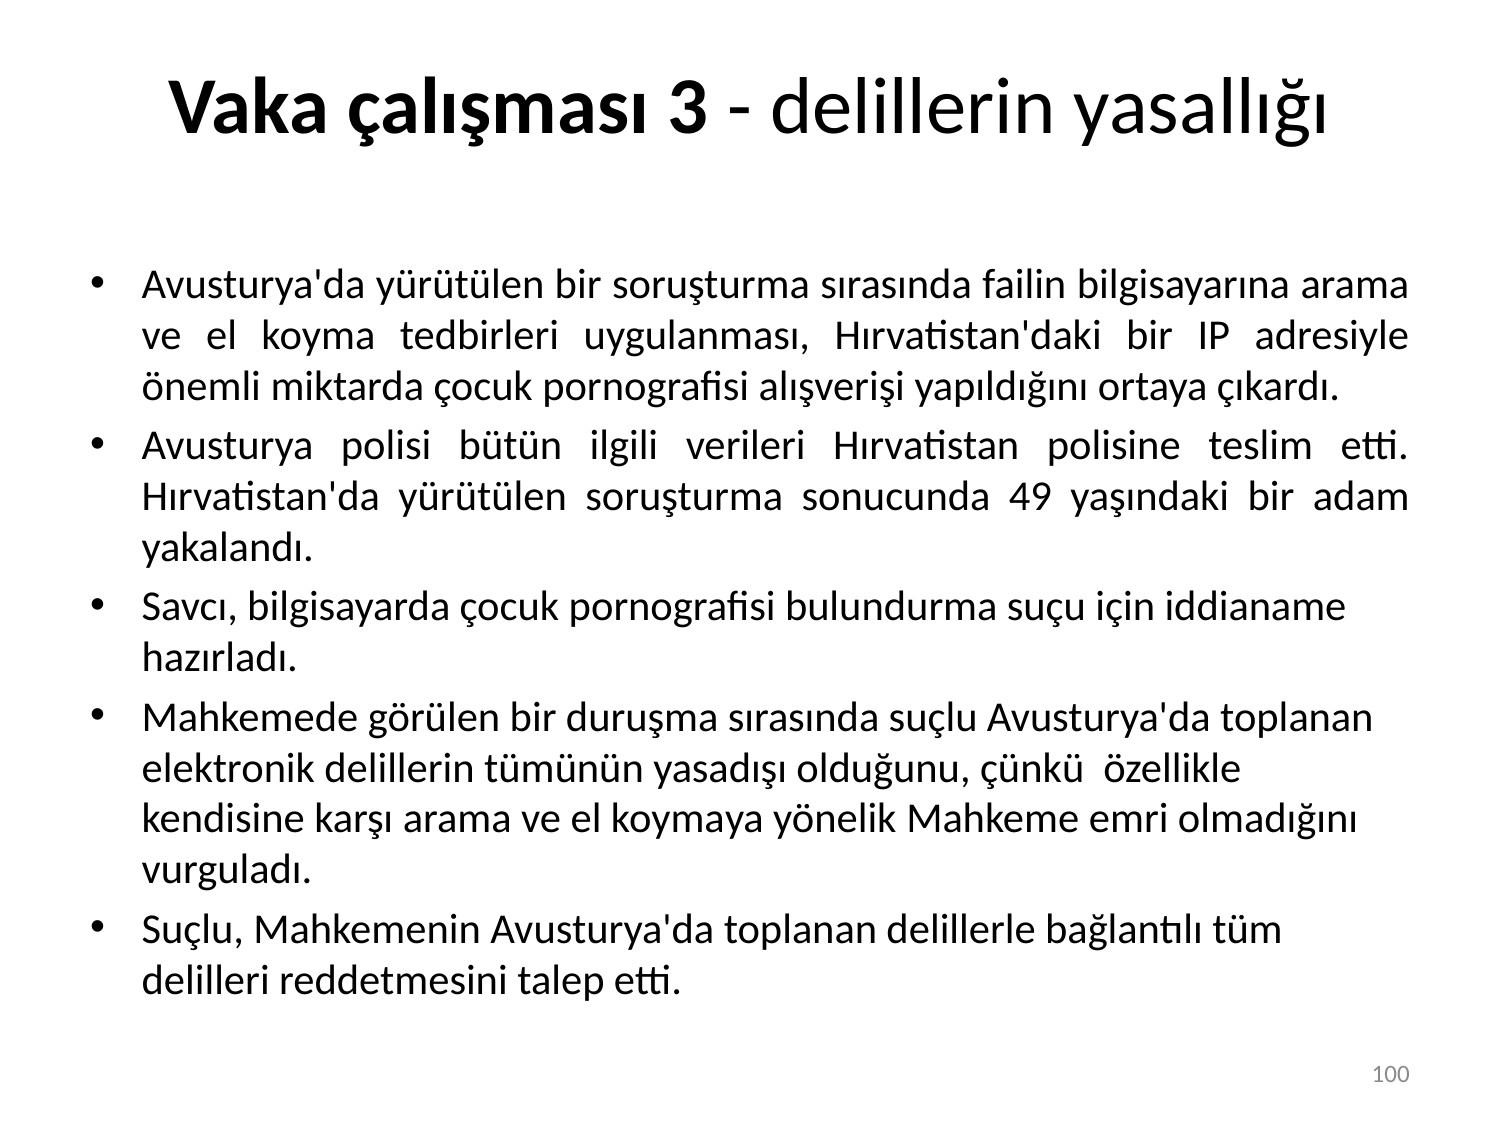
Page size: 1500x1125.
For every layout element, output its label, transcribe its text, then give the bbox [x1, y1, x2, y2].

list Avusturya'da yürütülen bir soruşturma sırasında failin bilgisayarına arama ve el koyma tedbirleri uygulanması, Hırvatistan'daki bir IP adresiyle önemli miktarda çocuk pornografisi alışverişi yapıldığını ortaya çıkardı. Avusturya polisi bütün ilgili verileri Hırvatistan polisine teslim etti. Hırvatistan'da yürütülen soruşturma sonucunda 49 yaşındaki bir adam yakalandı. Savcı, bilgisayarda çocuk pornografisi bulundurma suçu için iddianame hazırladı. Mahkemede görülen bir duruşma sırasında suçlu Avusturya'da toplanan elektronik delillerin tümünün yasadışı olduğunu, çünkü özellikle kendisine karşı arama ve el koymaya yönelik Mahkeme emri olmadığını vurguladı. Suçlu, Mahkemenin Avusturya'da toplanan delillerle bağlantılı tüm delilleri reddetmesini talep etti. [75, 248, 1425, 1048]
title Vaka çalışması 3 - delillerin yasallığı [75, 45, 1425, 159]
slide_number 100 [1074, 1042, 1425, 1103]
